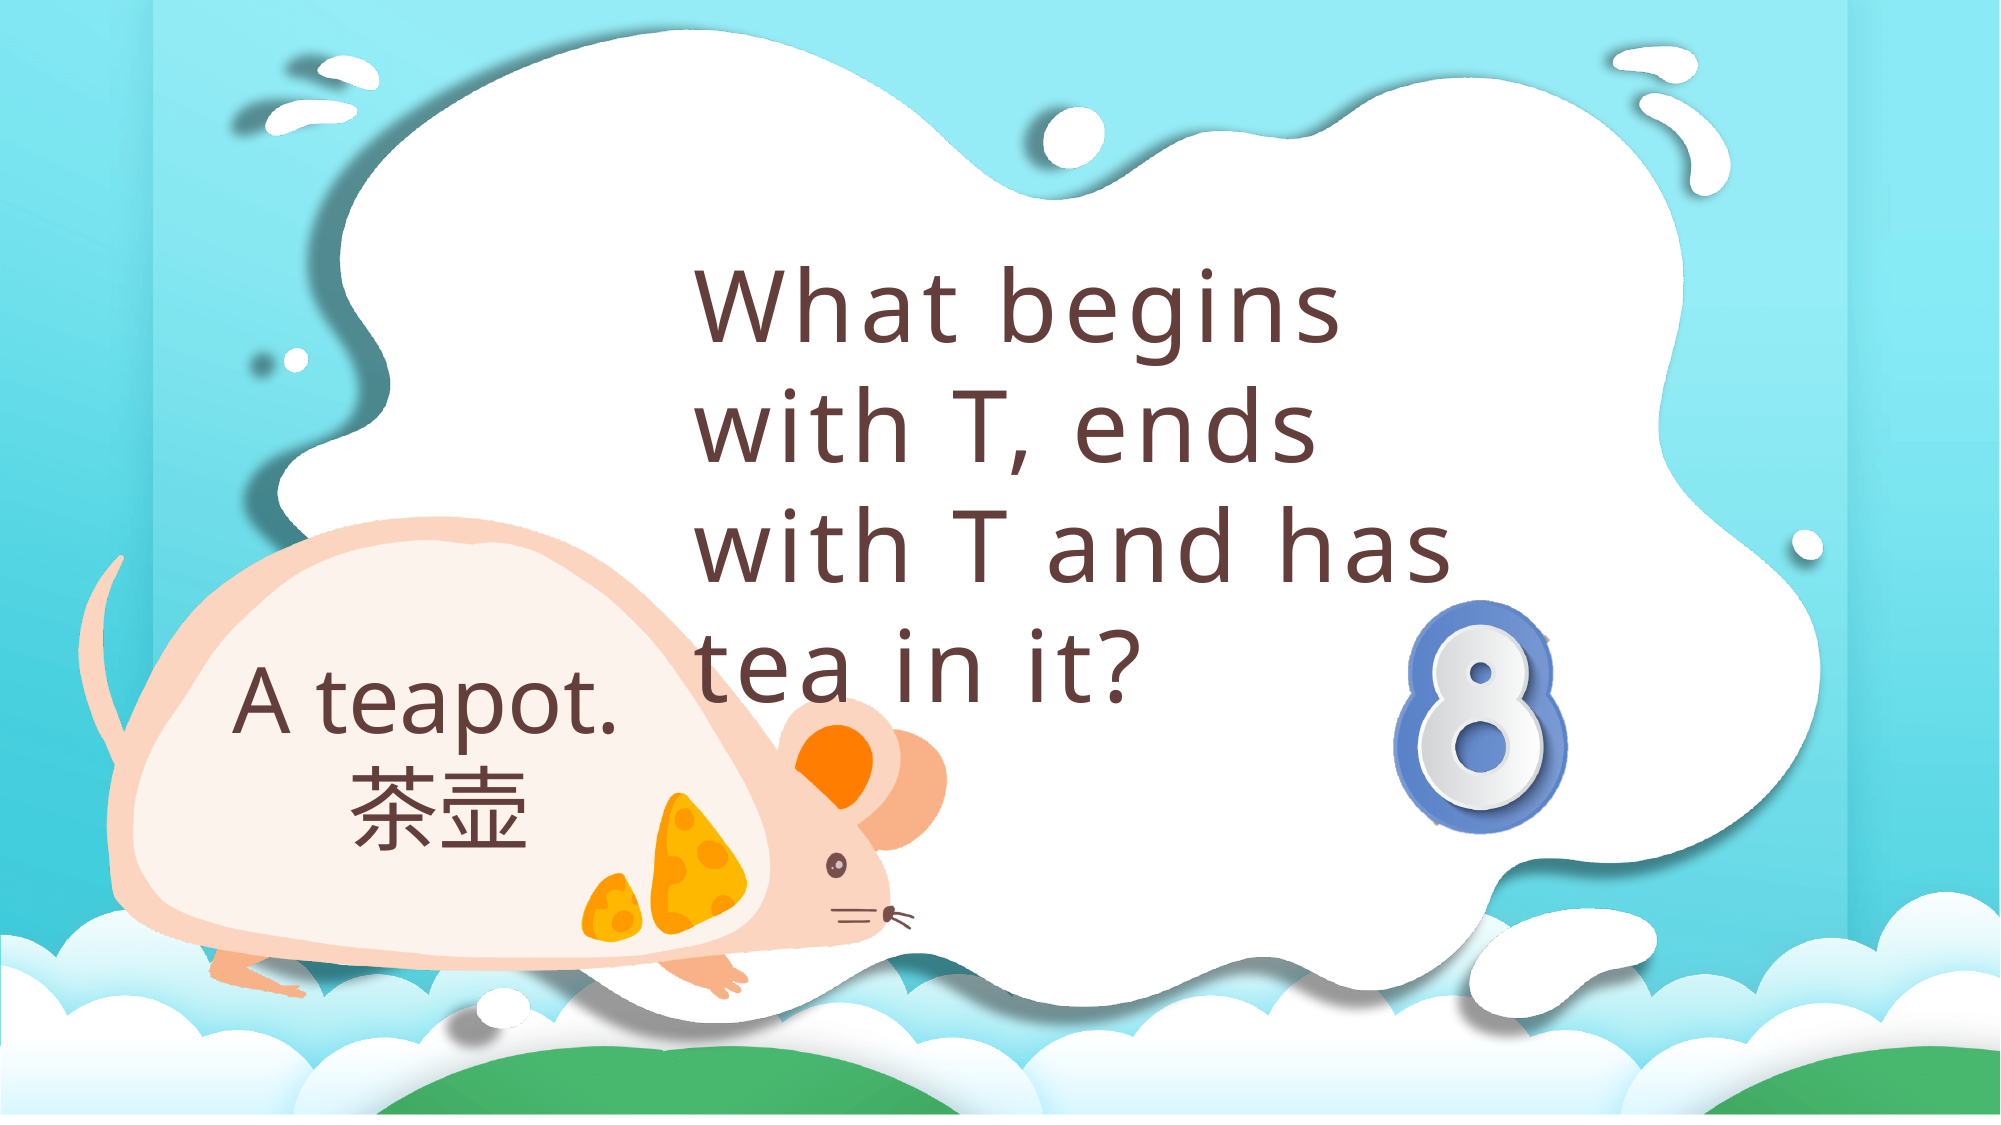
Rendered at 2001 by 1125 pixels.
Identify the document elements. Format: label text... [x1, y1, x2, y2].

text_box What begins with T, ends with T and has tea in it? [678, 234, 1594, 730]
picture [0, 0, 2000, 1125]
